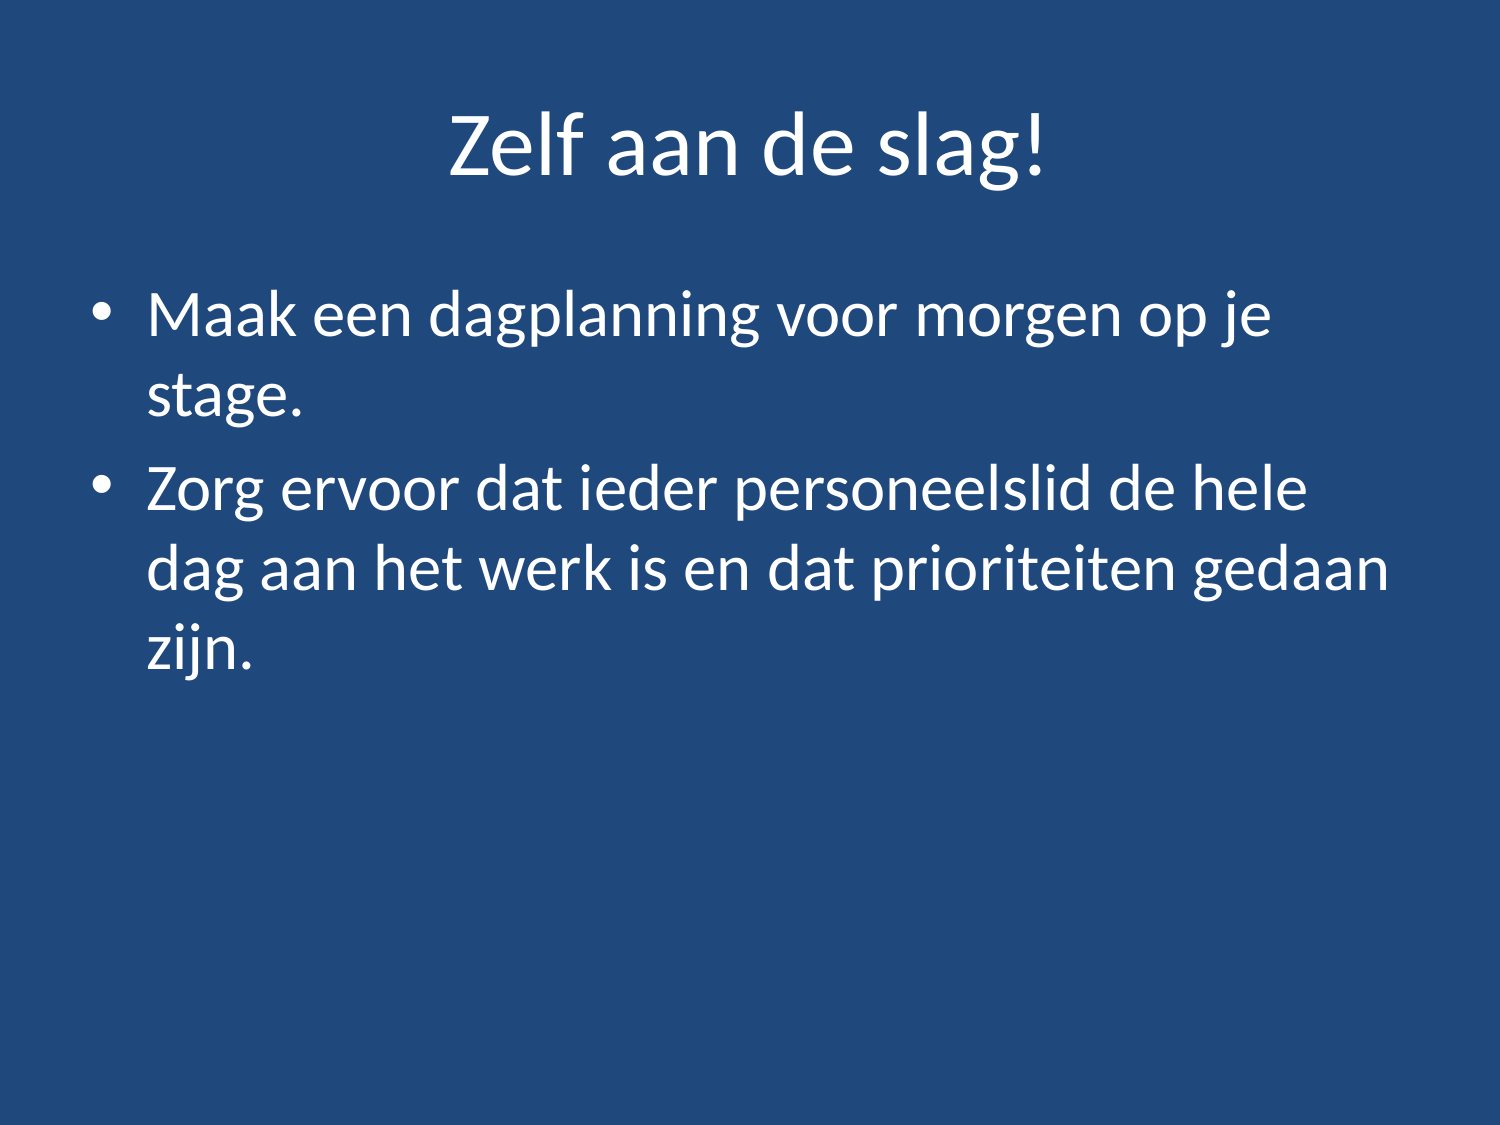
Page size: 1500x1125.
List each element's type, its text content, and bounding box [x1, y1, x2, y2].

list Maak een dagplanning voor morgen op je stage. Zorg ervoor dat ieder personeelslid de hele dag aan het werk is en dat prioriteiten gedaan zijn. [75, 262, 1425, 1005]
title Zelf aan de slag! [75, 45, 1425, 233]
